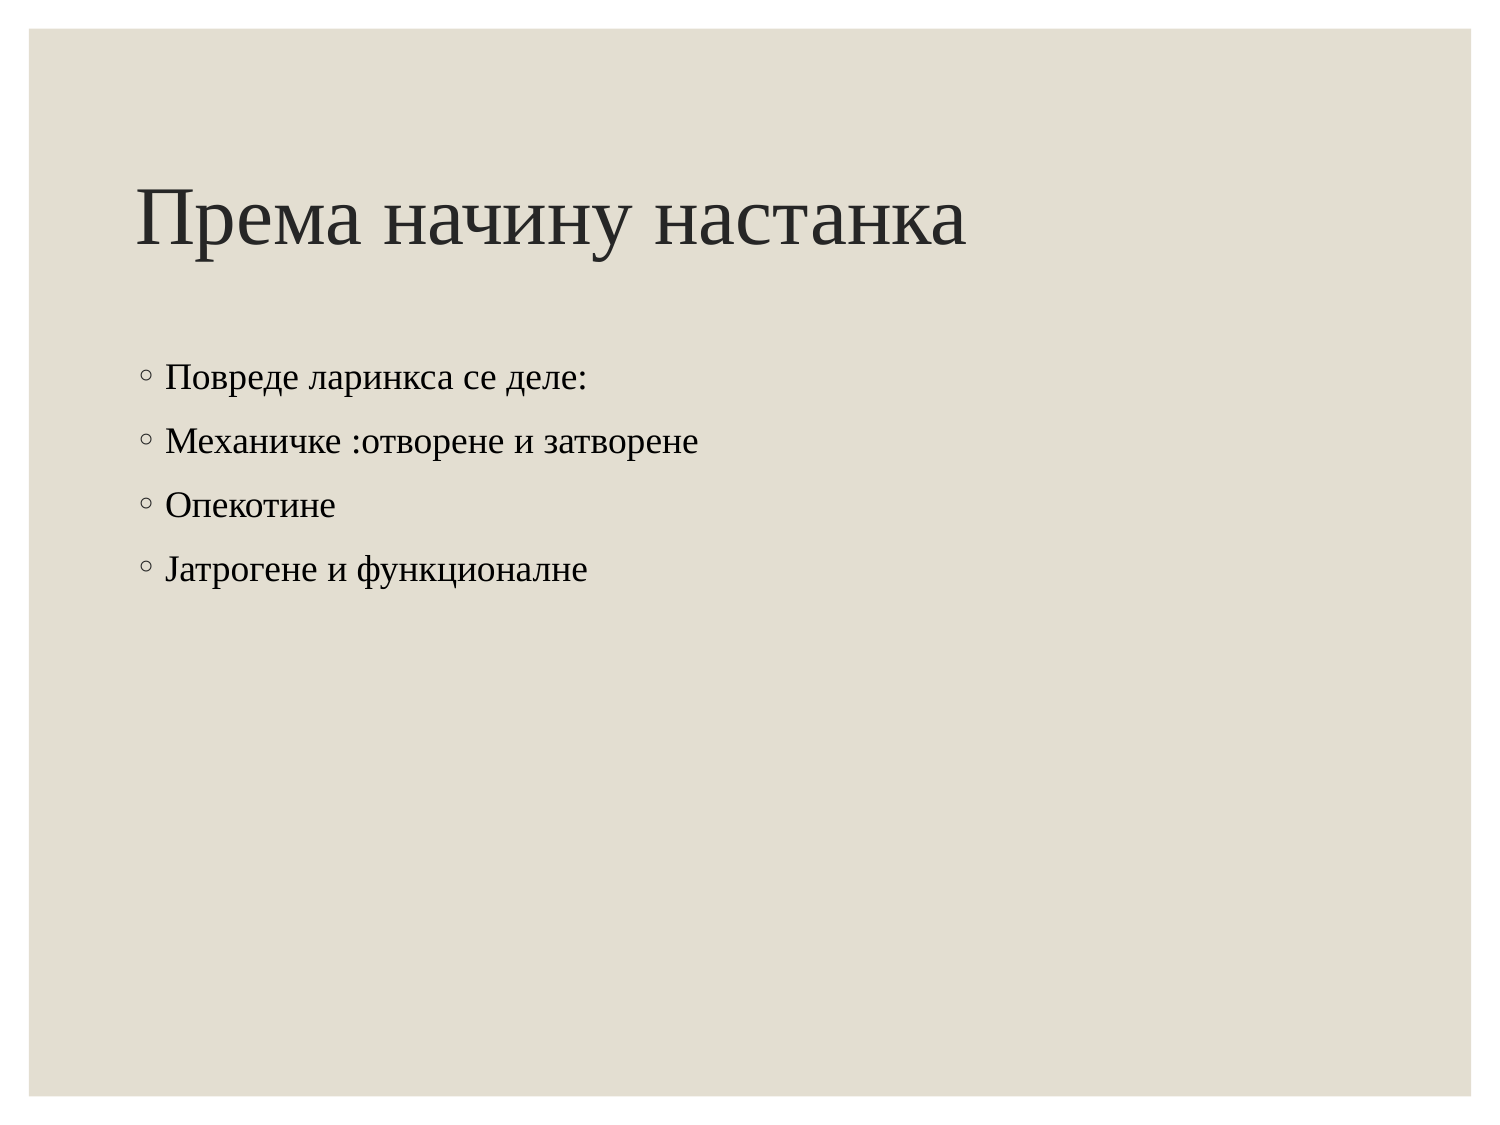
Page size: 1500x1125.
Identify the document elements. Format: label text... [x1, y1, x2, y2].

title Према начину настанка [120, 105, 1380, 331]
list Повреде ларинкса се деле: Механичке :отворене и затворене Опекотине Јатрогене и функционалне [120, 345, 1380, 990]
